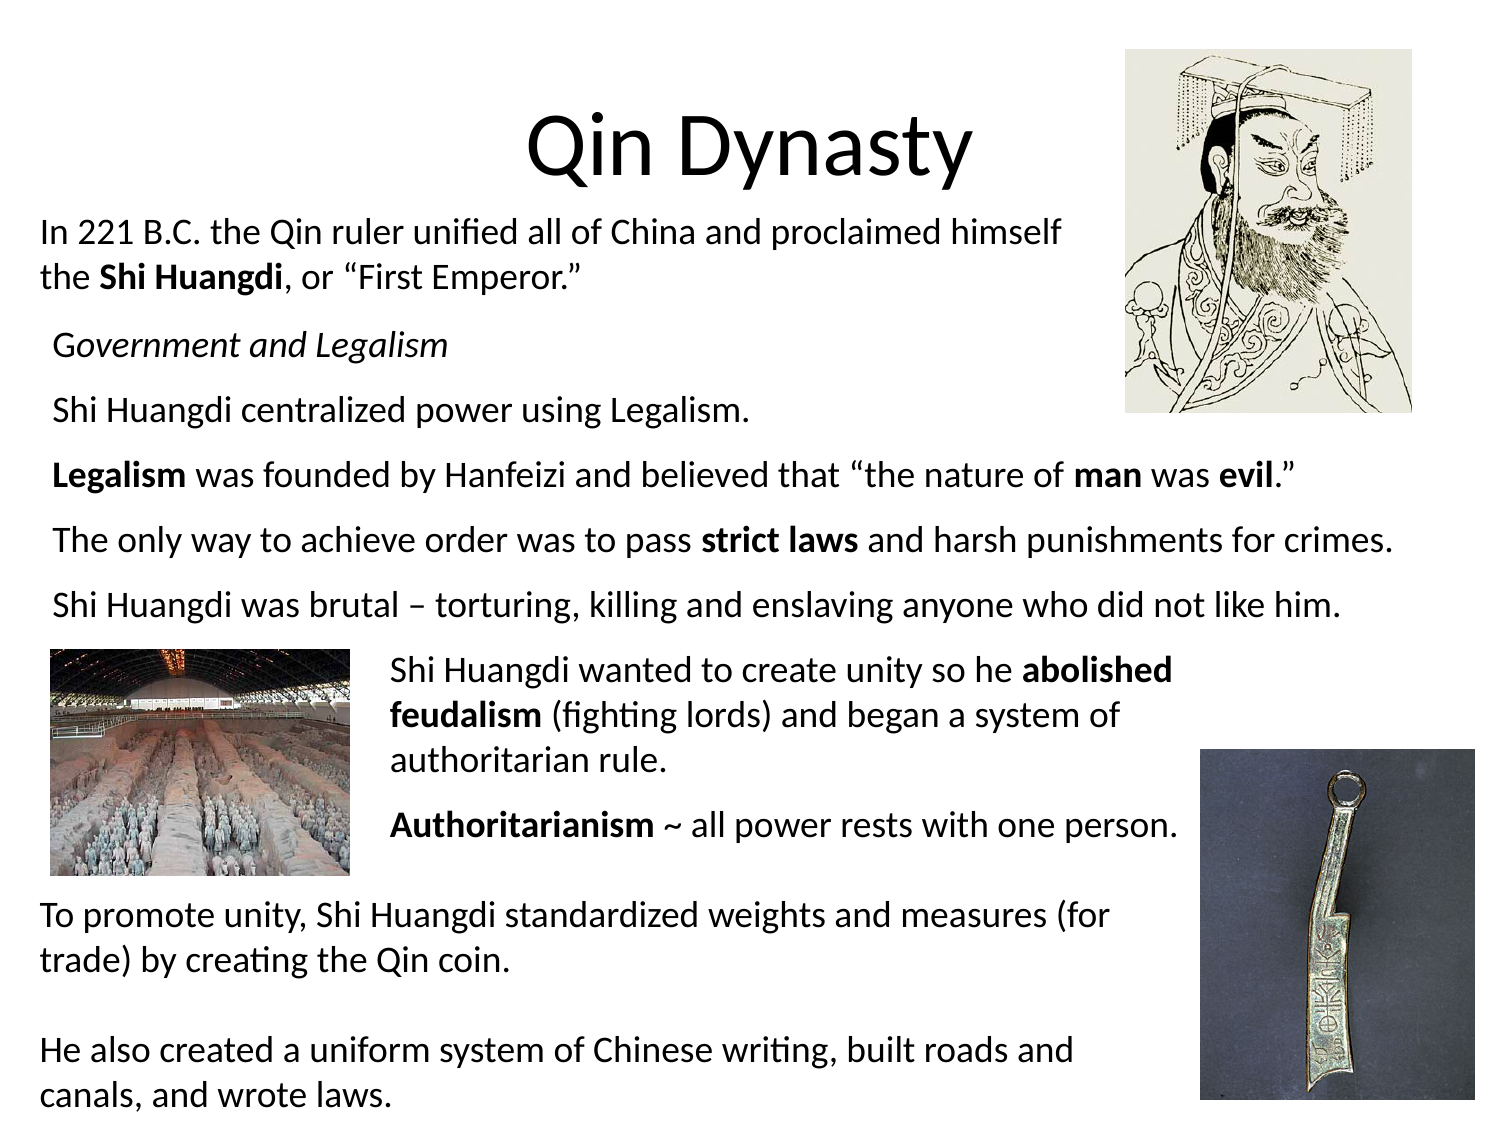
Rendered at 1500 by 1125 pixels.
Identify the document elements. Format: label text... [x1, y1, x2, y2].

text_box In 221 B.C. the Qin ruler unified all of China and proclaimed himself the Shi Huangdi, or “First Emperor.” [24, 199, 1119, 305]
text_box Government and Legalism Shi Huangdi centralized power using Legalism. Legalism was founded by Hanfeizi and believed that “the nature of man was evil.” The only way to achieve order was to pass strict laws and harsh punishments for crimes. Shi Huangdi was brutal – torturing, killing and enslaving anyone who did not like him. [37, 312, 1413, 633]
text_box To promote unity, Shi Huangdi standardized weights and measures (for trade) by creating the Qin coin. He also created a uniform system of Chinese writing, built roads and canals, and wrote laws. [24, 882, 1163, 1123]
picture [1124, 49, 1412, 413]
title Qin Dynasty [75, 45, 1425, 233]
picture [49, 649, 351, 876]
picture [1199, 749, 1475, 1101]
text_box Shi Huangdi wanted to create unity so he abolished feudalism (fighting lords) and began a system of authoritarian rule. Authoritarianism ~ all power rests with one person. [374, 637, 1263, 853]
